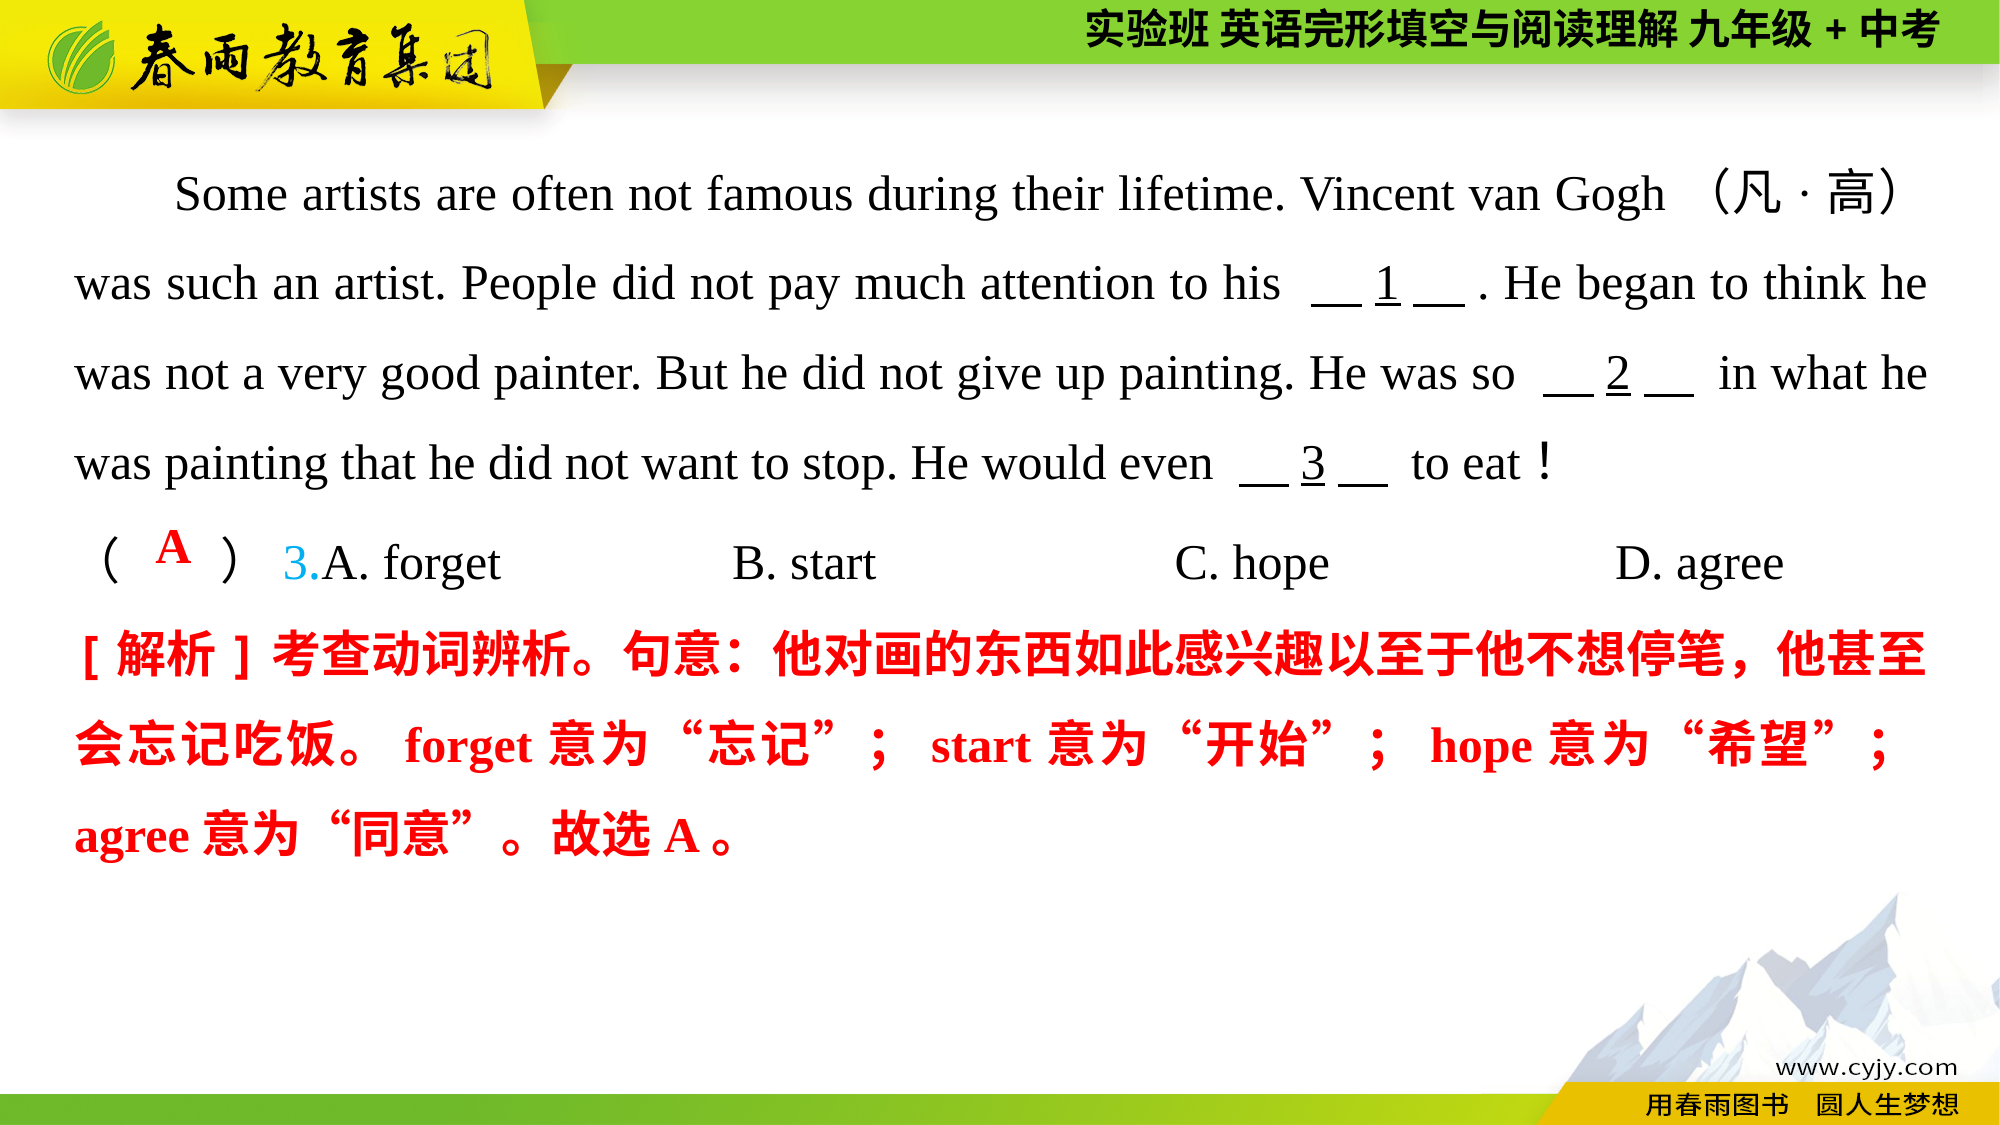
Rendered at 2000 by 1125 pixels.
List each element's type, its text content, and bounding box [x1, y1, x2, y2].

list Some artists are often not famous during their lifetime. Vincent van Gogh（凡·高） was such an artist. People did not pay much attention to his 1 . He began to think he was not a very good painter. But he did not give up painting. He was so 2 in what he was painting that he did not want to stop. He would even 3 to eat！ [59, 122, 1944, 502]
text_box A [140, 506, 207, 581]
text_box [解析]考查动词辨析。句意：他对画的东西如此感兴趣以至于他不想停笔，他甚至会忘记吃饭。forget意为“忘记”；start意为“开始”；hope意为“希望”；agree意为“同意”。故选A。 [59, 597, 1944, 870]
text_box （ ）3.A. forget B. start C. hope D. agree [56, 491, 1944, 597]
picture [0, 0, 2000, 1125]
